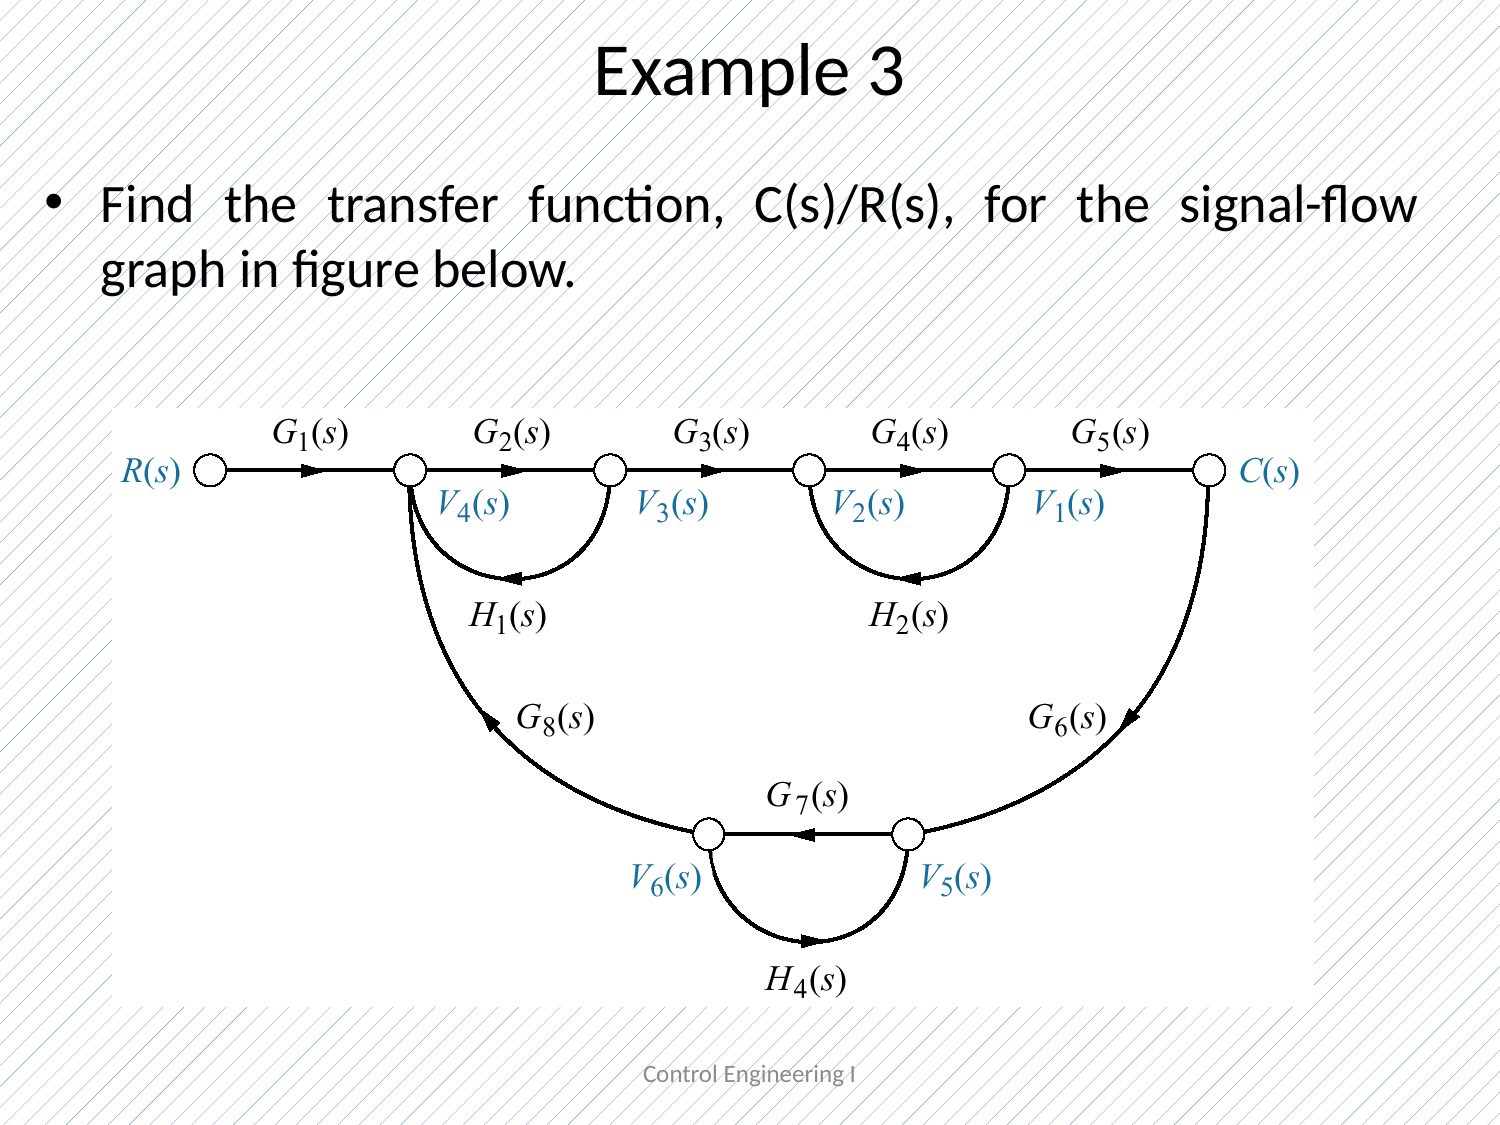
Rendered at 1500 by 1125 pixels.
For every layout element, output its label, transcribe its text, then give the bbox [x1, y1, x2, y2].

title Example 3 [75, 7, 1425, 124]
footer Control Engineering I [512, 1042, 988, 1103]
picture [111, 408, 1315, 1008]
list Find the transfer function, C(s)/R(s), for the signal-flow graph in figure below. [29, 160, 1436, 904]
